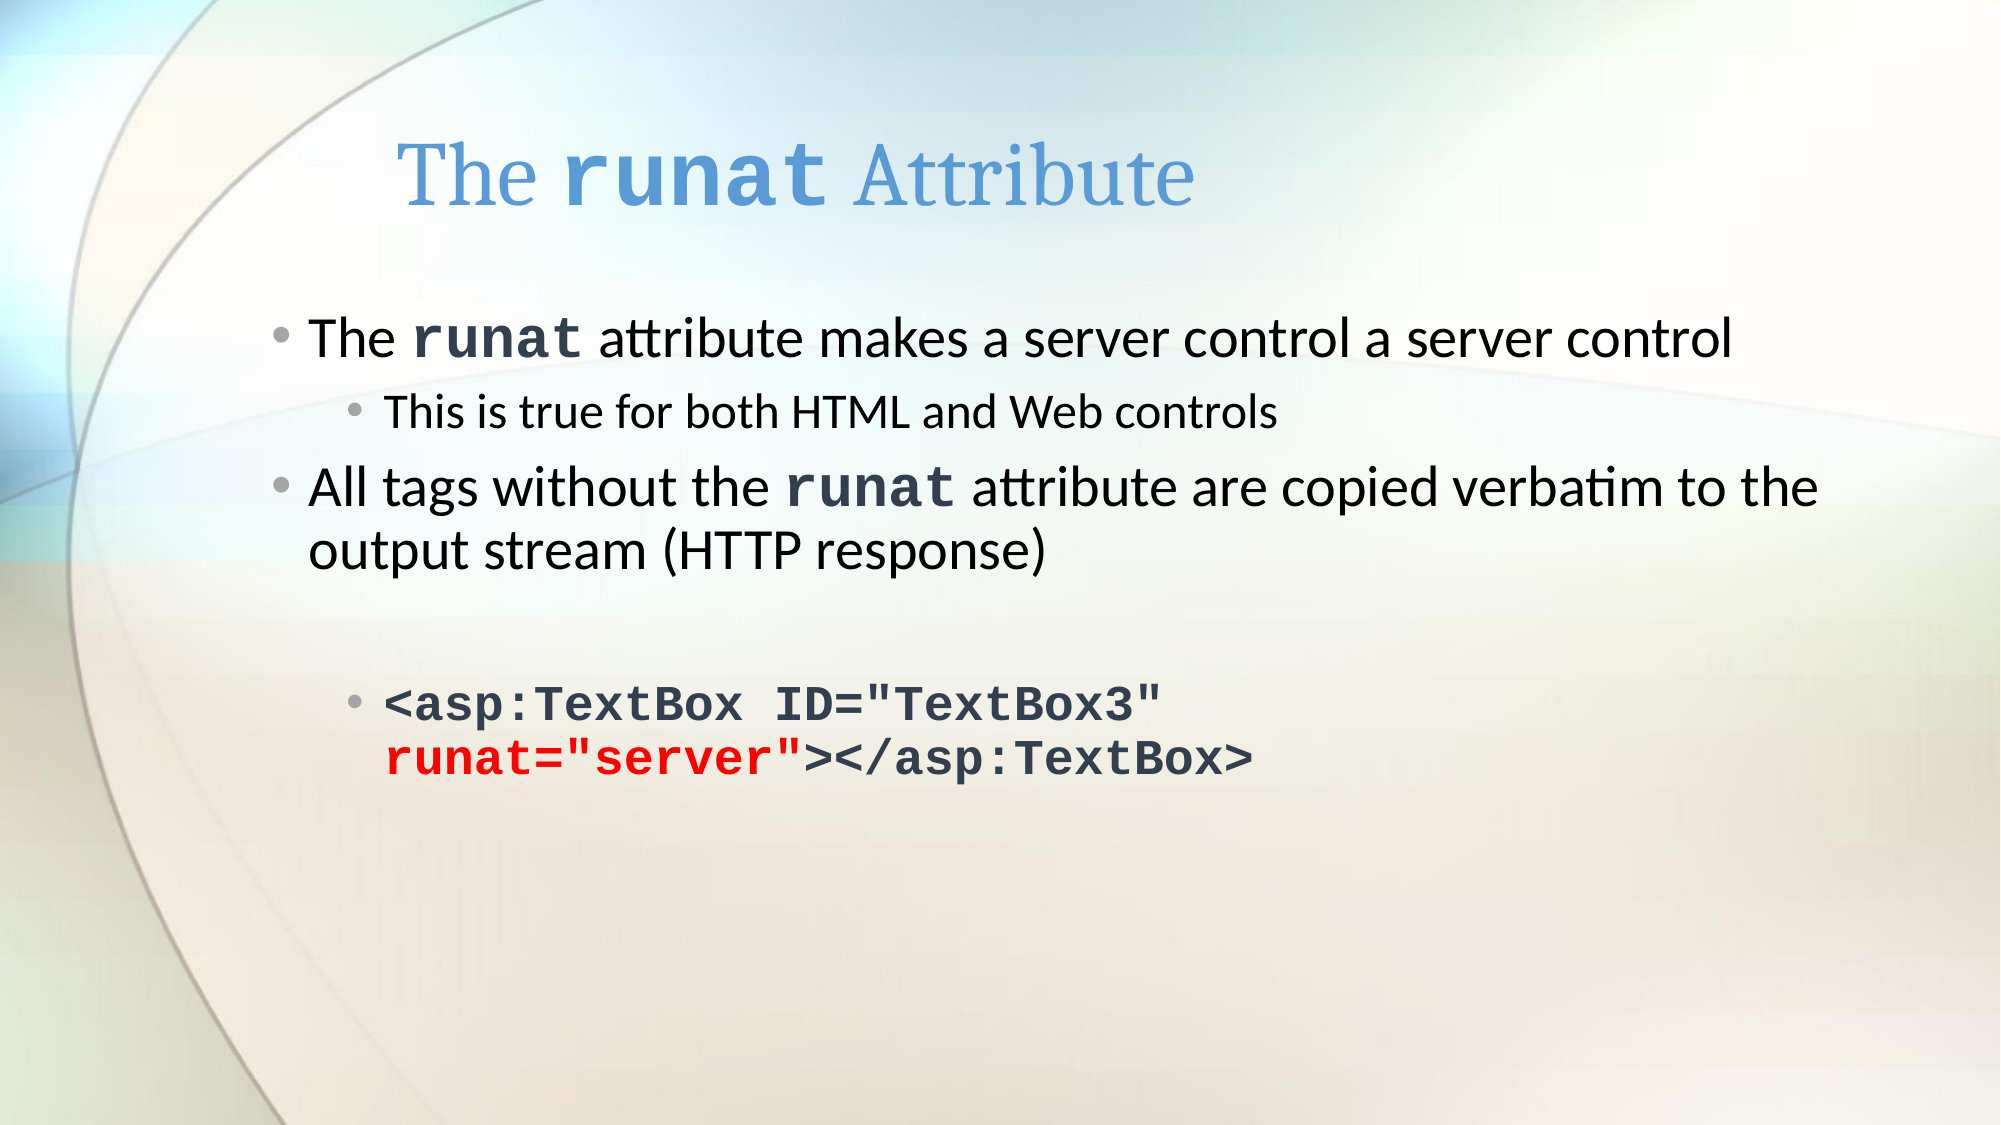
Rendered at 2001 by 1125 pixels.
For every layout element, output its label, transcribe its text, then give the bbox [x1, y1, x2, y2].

title The runat Attribute [381, 59, 1863, 278]
picture [0, 0, 2001, 1125]
list The runat attribute makes a server control a server control This is true for both HTML and Web controls All tags without the runat attribute are copied verbatim to the output stream (HTTP response) <asp:TextBox ID="TextBox3" runat="server"></asp:TextBox> [256, 299, 1863, 1014]
